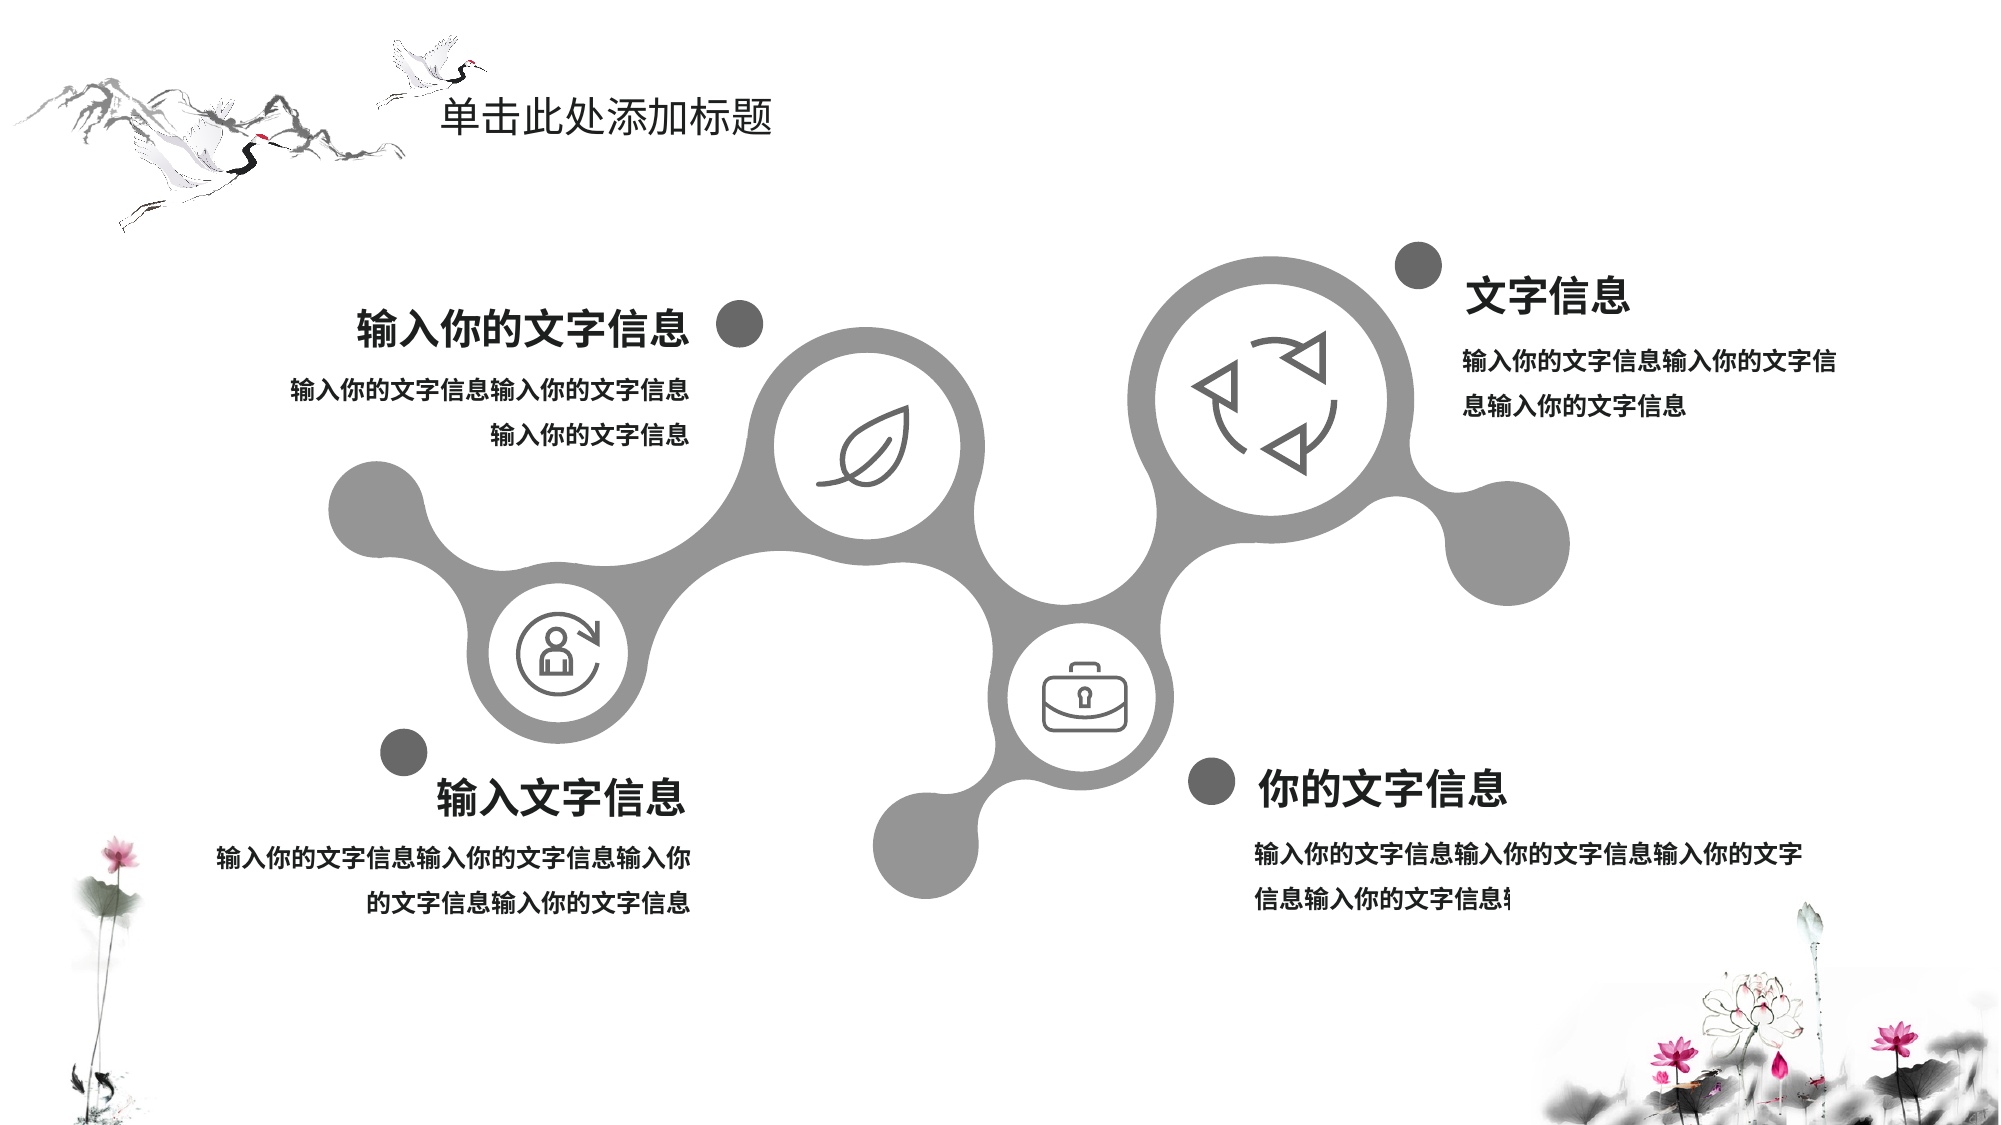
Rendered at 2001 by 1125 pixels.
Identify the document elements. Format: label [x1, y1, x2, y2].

text_box [12, 35, 1999, 1125]
